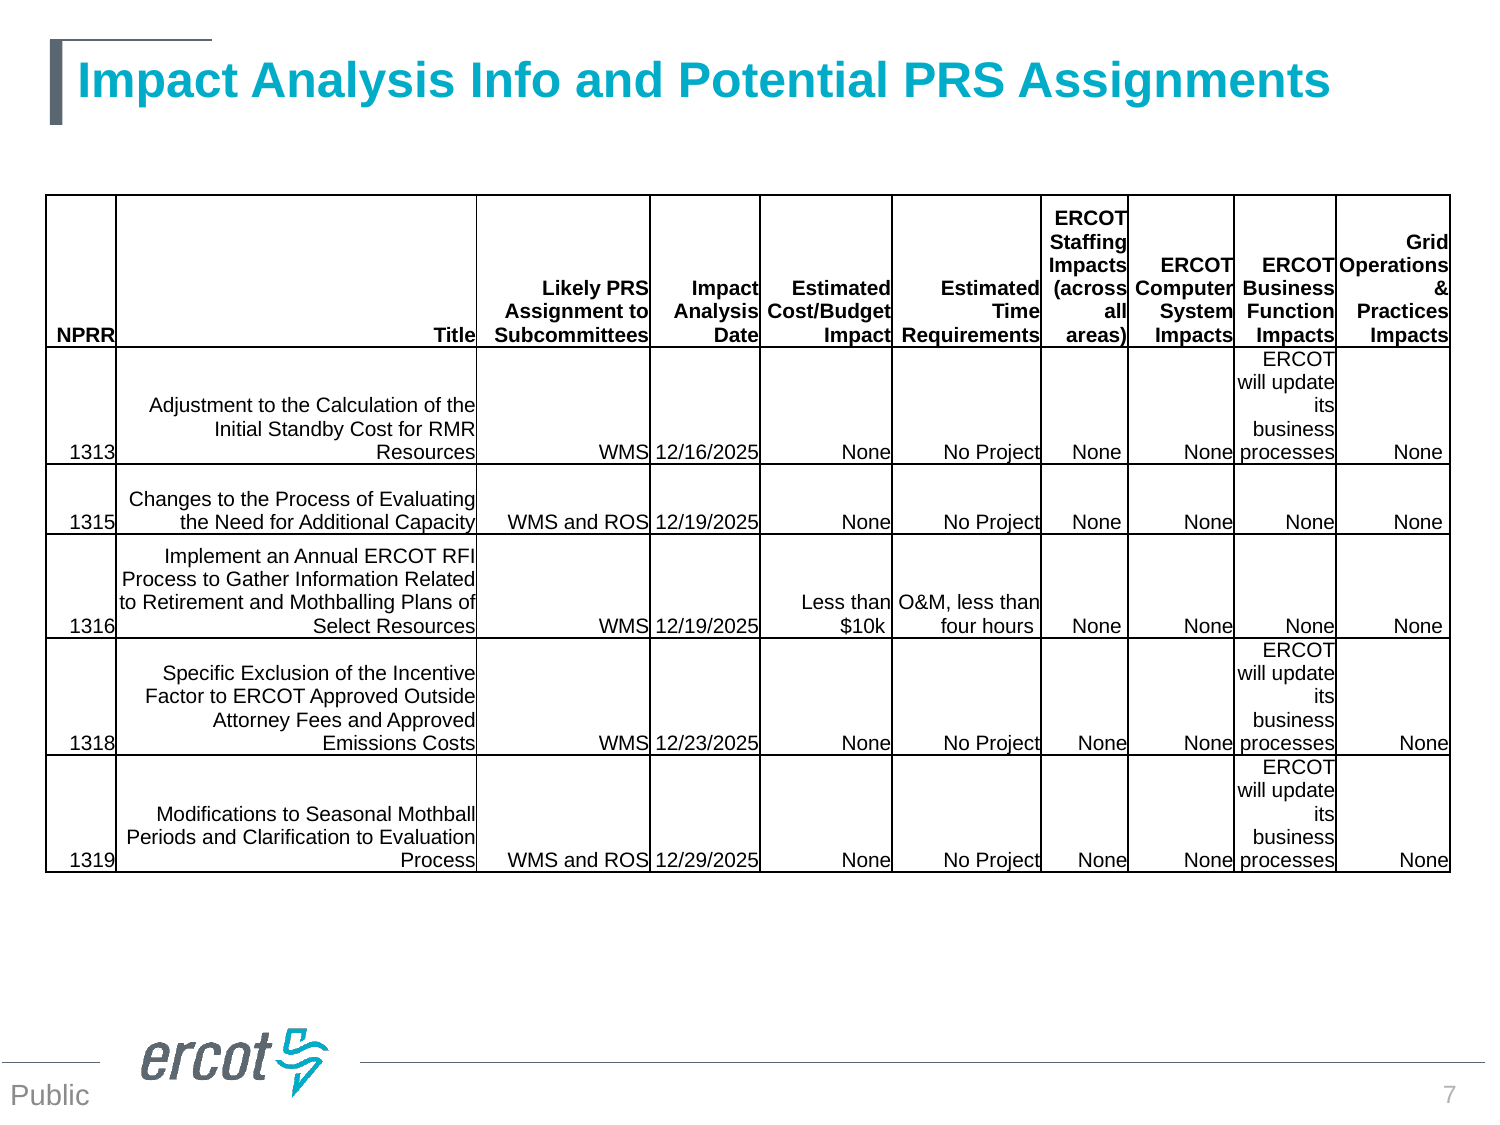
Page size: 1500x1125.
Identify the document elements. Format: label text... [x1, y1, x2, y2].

table_cell Implement an Annual ERCOT RFI Process to Gather Information Related to Retirement and Mothballing Plans of Select Resources [117, 535, 476, 637]
table_header ERCOT Business Function Impacts [1235, 196, 1335, 346]
table_cell ERCOT will update its business processes [1235, 348, 1335, 463]
table_cell 12/19/2025 [651, 465, 759, 533]
table_cell None [1337, 348, 1449, 463]
table_cell WMS [477, 348, 649, 463]
table_cell None [1235, 465, 1335, 533]
table_cell No Project [893, 639, 1040, 754]
table_cell 12/16/2025 [651, 348, 759, 463]
table_header Title [117, 196, 476, 346]
table_cell 1316 [47, 535, 115, 637]
table_cell None [1042, 756, 1127, 871]
table_cell 12/29/2025 [651, 756, 759, 871]
table_cell ERCOT will update its business processes [1235, 756, 1335, 871]
table_cell None [1042, 639, 1127, 754]
picture [137, 1024, 332, 1100]
table_header Estimated Time Requirements [893, 196, 1040, 346]
table_cell None [1235, 535, 1335, 637]
table_cell Modifications to Seasonal Mothball Periods and Clarification to Evaluation Process [117, 756, 476, 871]
table_cell 1313 [47, 348, 115, 463]
table_cell None [1337, 535, 1449, 637]
table_cell No Project [893, 756, 1040, 871]
table_cell None [1129, 348, 1233, 463]
table_cell ERCOT will update its business processes [1235, 639, 1335, 754]
table_cell None [1129, 639, 1233, 754]
table_cell None [1042, 465, 1127, 533]
table_cell None [1042, 348, 1127, 463]
table_cell Specific Exclusion of the Incentive Factor to ERCOT Approved Outside Attorney Fees and Approved Emissions Costs [117, 639, 476, 754]
table_cell Less than $10k [761, 535, 891, 637]
table_header Impact Analysis Date [651, 196, 759, 346]
table_cell None [1337, 639, 1449, 754]
slide_number 7 [1412, 1076, 1488, 1112]
table_cell None [761, 465, 891, 533]
table_cell O&M, less than four hours [893, 535, 1040, 637]
table_cell 1318 [47, 639, 115, 754]
table_cell 1315 [47, 465, 115, 533]
table_cell None [1337, 756, 1449, 871]
table_cell WMS [477, 639, 649, 754]
table_cell 1319 [47, 756, 115, 871]
table_cell 12/19/2025 [651, 535, 759, 637]
table_cell None [1129, 465, 1233, 533]
table_cell No Project [893, 348, 1040, 463]
table_cell None [761, 639, 891, 754]
table_cell None [1042, 535, 1127, 637]
table_header Estimated Cost/Budget Impact [761, 196, 891, 346]
table_cell Changes to the Process of Evaluating the Need for Additional Capacity [117, 465, 476, 533]
table_header Grid Operations & Practices Impacts [1337, 196, 1449, 346]
table_header Likely PRS Assignment to Subcommittees [477, 196, 649, 346]
table_cell None [761, 348, 891, 463]
table_cell None [1129, 535, 1233, 637]
table_header NPRR [47, 196, 115, 346]
table_cell WMS and ROS [477, 756, 649, 871]
table_cell WMS and ROS [477, 465, 649, 533]
table_header ERCOT Computer System Impacts [1129, 196, 1233, 346]
table_cell None [761, 756, 891, 871]
table_cell None [1337, 465, 1449, 533]
table_cell No Project [893, 465, 1040, 533]
table_header ERCOT Staffing Impacts (across all areas) [1042, 196, 1127, 346]
table_cell Adjustment to the Calculation of the Initial Standby Cost for RMR Resources [117, 348, 476, 463]
table_cell 12/23/2025 [651, 639, 759, 754]
table_cell None [1129, 756, 1233, 871]
title Impact Analysis Info and Potential PRS Assignments [62, 39, 1450, 126]
table_cell WMS [477, 535, 649, 637]
